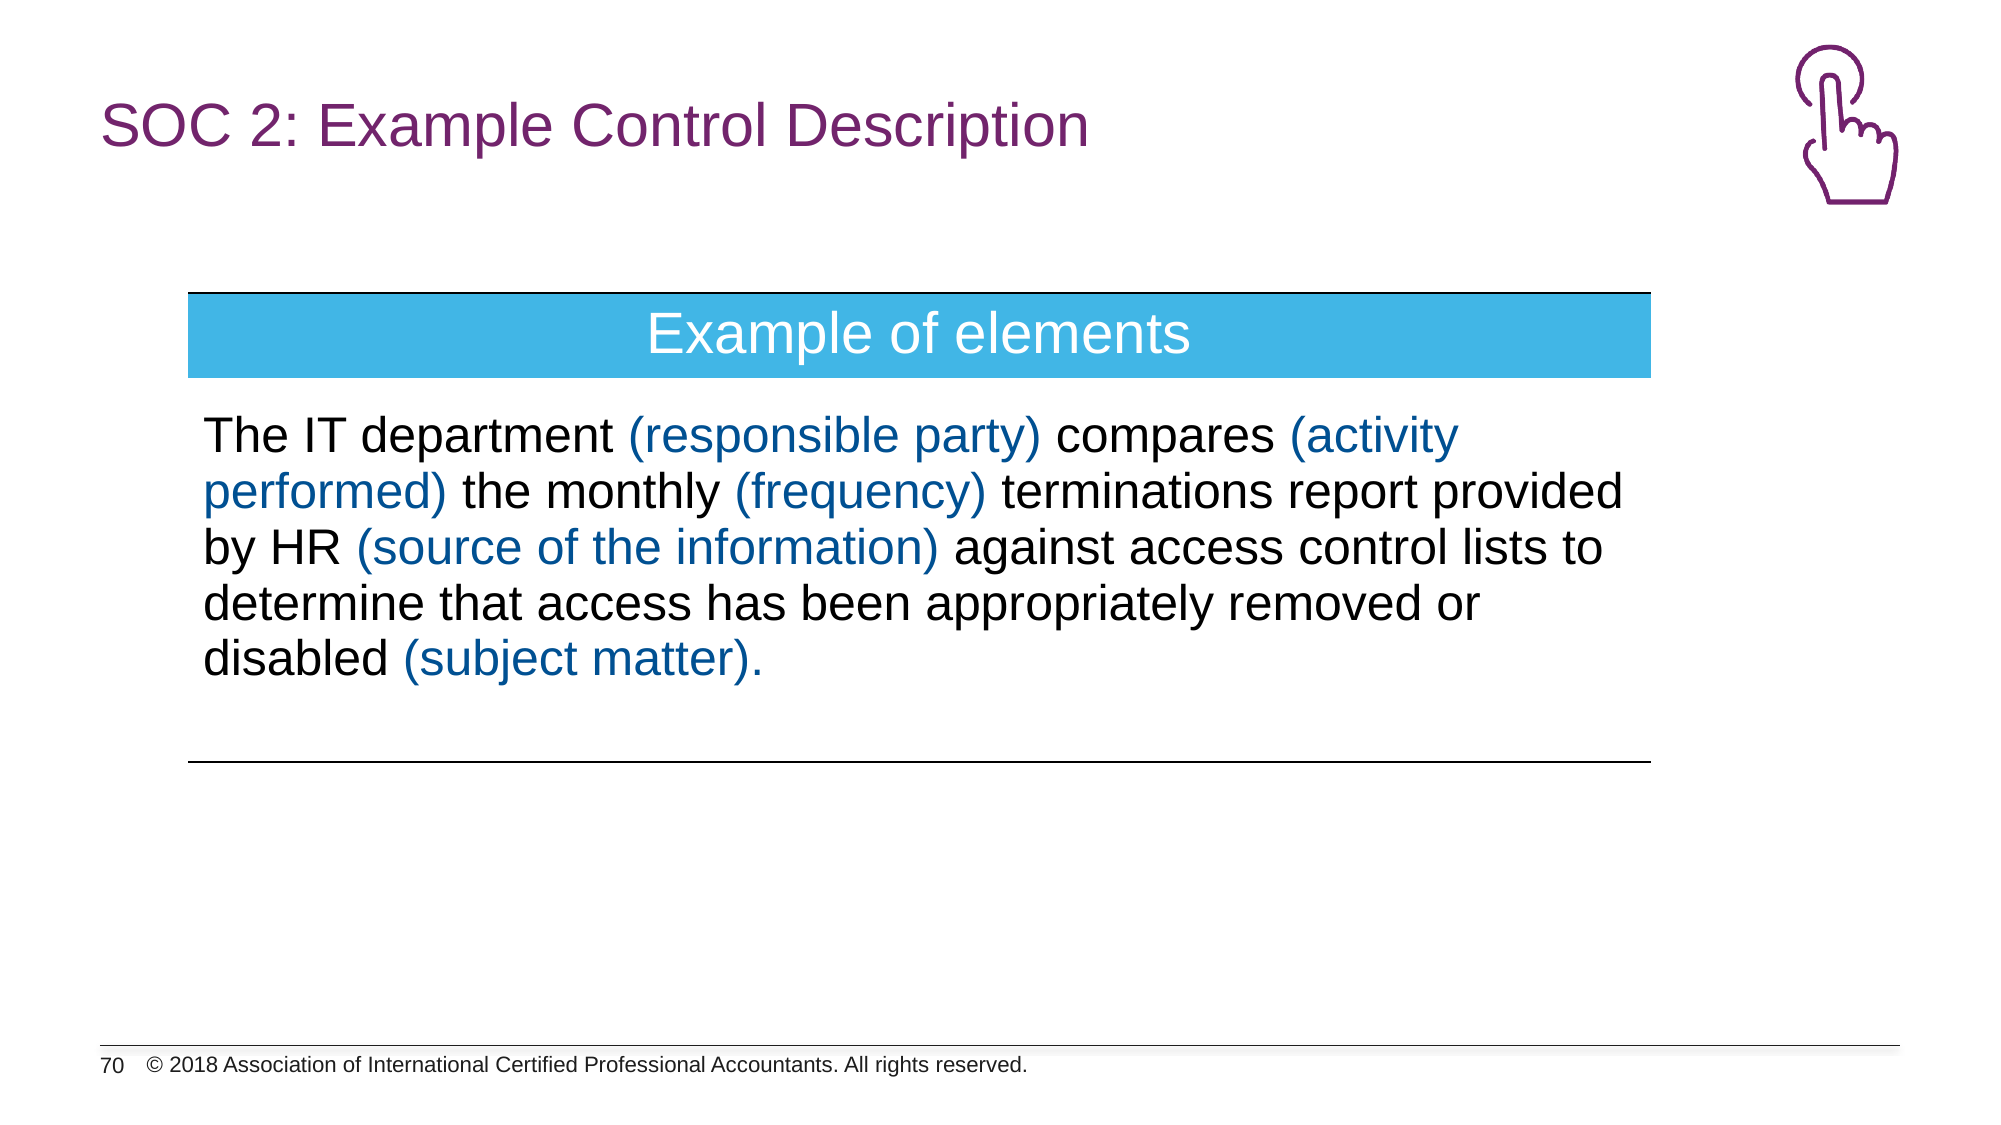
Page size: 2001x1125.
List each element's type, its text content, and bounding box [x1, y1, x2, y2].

table_header Example of elements [188, 294, 452, 378]
footer © 2018 Association of International Certified Professional Accountants. All rights reserved. [147, 1050, 1900, 1111]
slide_number 70 [99, 1050, 147, 1111]
picture [1757, 37, 1936, 216]
text_box [452, 228, 1705, 991]
title SOC 2: Example Control Description [100, 30, 1692, 160]
table_cell The IT department (responsible party) compares (activity performed) the monthly (frequency) terminations report provided by HR (source of the information) against access control lists to determine that access has been appropriately removed or disabled (subject matter). [188, 378, 452, 761]
